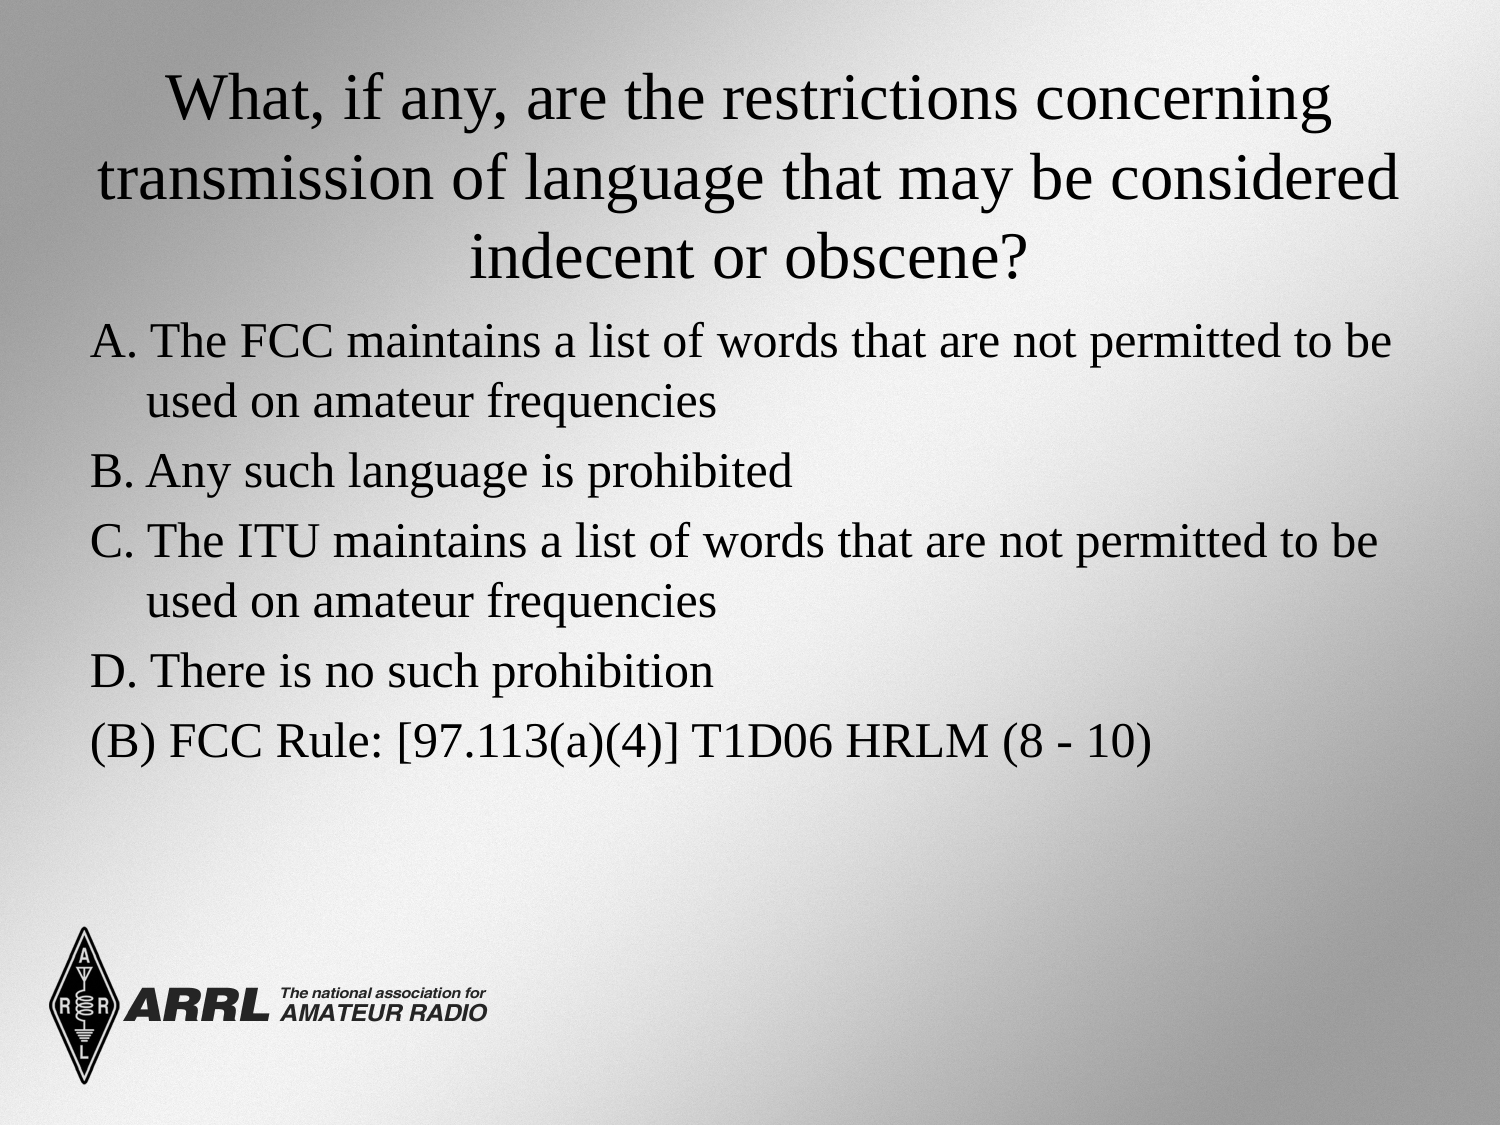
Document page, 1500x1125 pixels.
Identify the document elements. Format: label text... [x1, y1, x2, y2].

picture [0, 0, 1500, 1125]
list A. The FCC maintains a list of words that are not permitted to be used on amateur frequencies B. Any such language is prohibited C. The ITU maintains a list of words that are not permitted to be used on amateur frequencies D. There is no such prohibition (B) FCC Rule: [97.113(a)(4)] T1D06 HRLM (8 - 10) [75, 299, 1425, 1005]
title What, if any, are the restrictions concerning transmission of language that may be considered indecent or obscene? [75, 45, 1425, 233]
